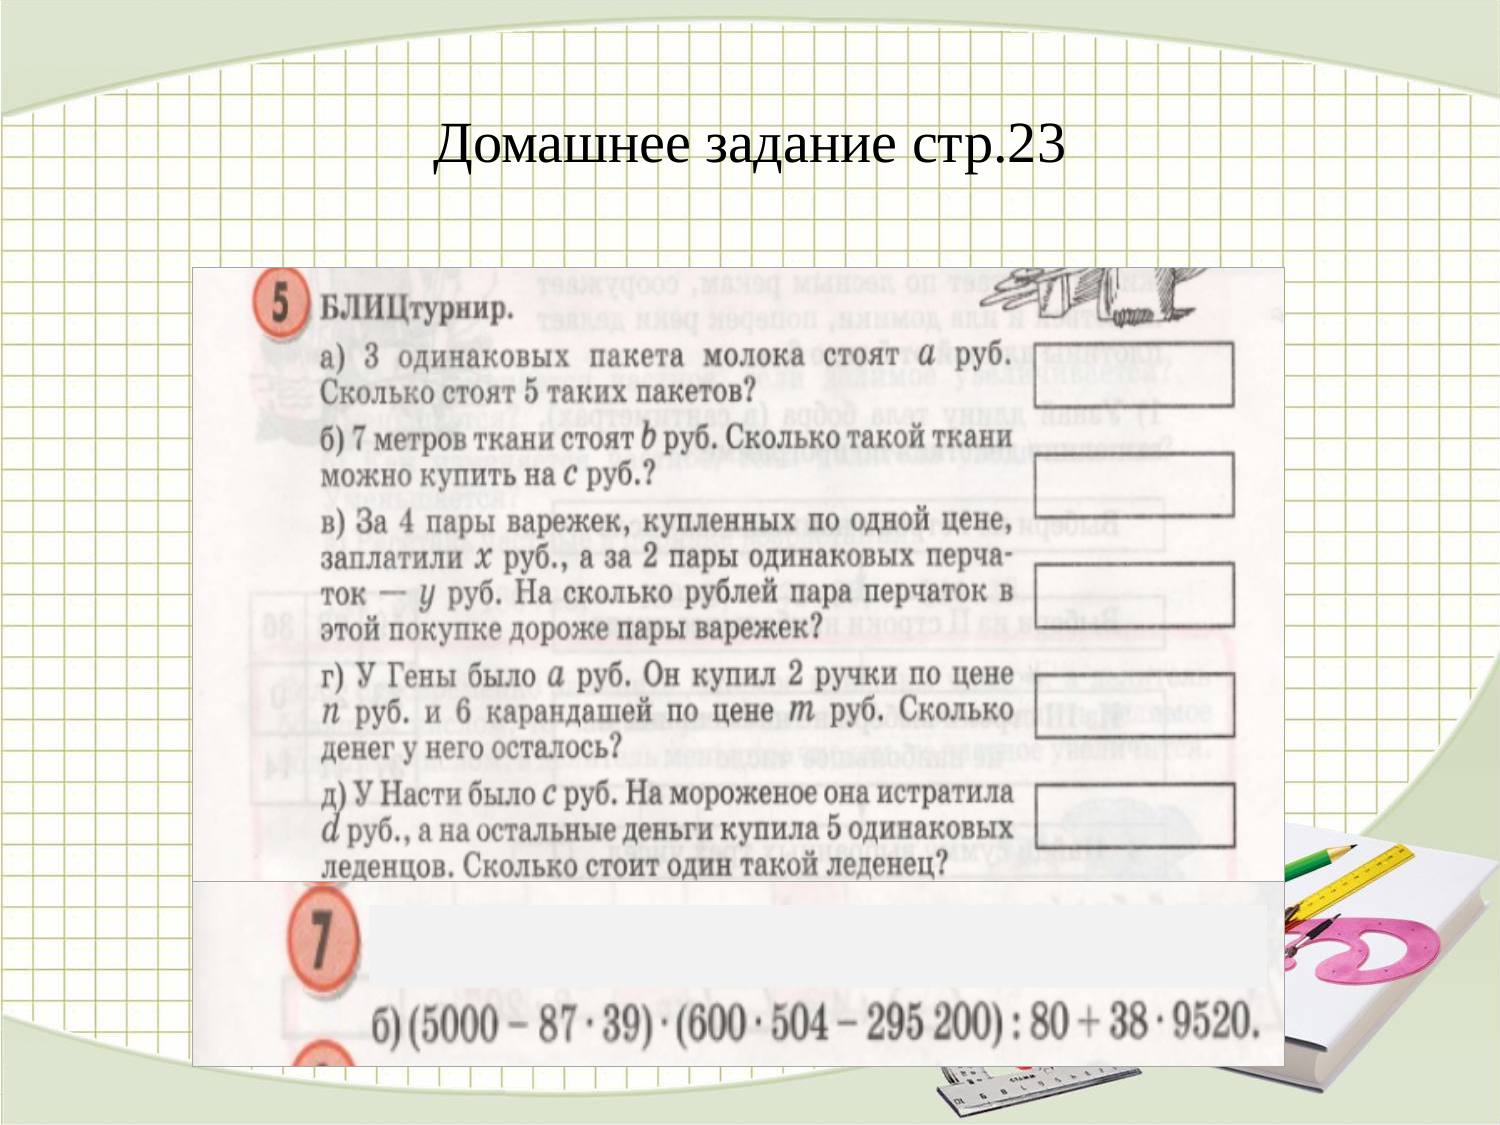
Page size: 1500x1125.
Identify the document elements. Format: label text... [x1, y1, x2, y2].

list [191, 266, 1285, 881]
picture [0, 0, 1500, 1125]
title Домашнее задание стр.23 [75, 45, 1425, 233]
